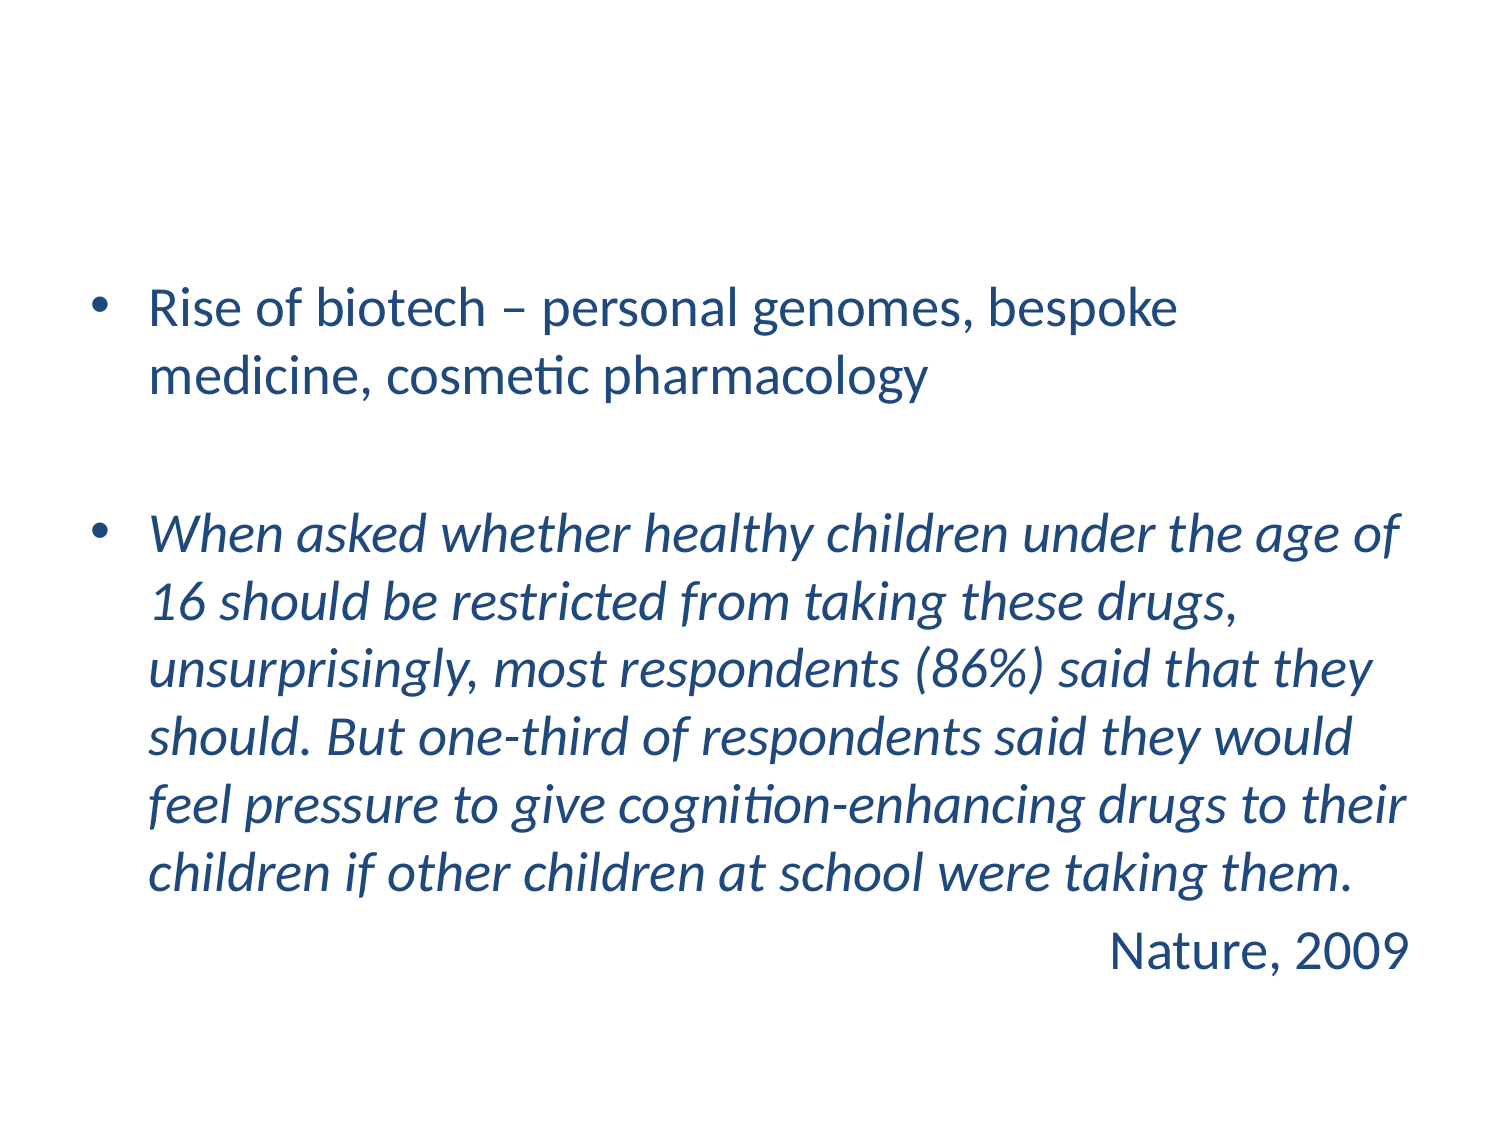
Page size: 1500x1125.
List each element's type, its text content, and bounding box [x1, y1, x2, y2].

list Rise of biotech – personal genomes, bespoke medicine, cosmetic pharmacology When asked whether healthy children under the age of 16 should be restricted from taking these drugs, unsurprisingly, most respondents (86%) said that they should. But one-third of respondents said they would feel pressure to give cognition-enhancing drugs to their children if other children at school were taking them. Nature, 2009 [75, 262, 1425, 1005]
